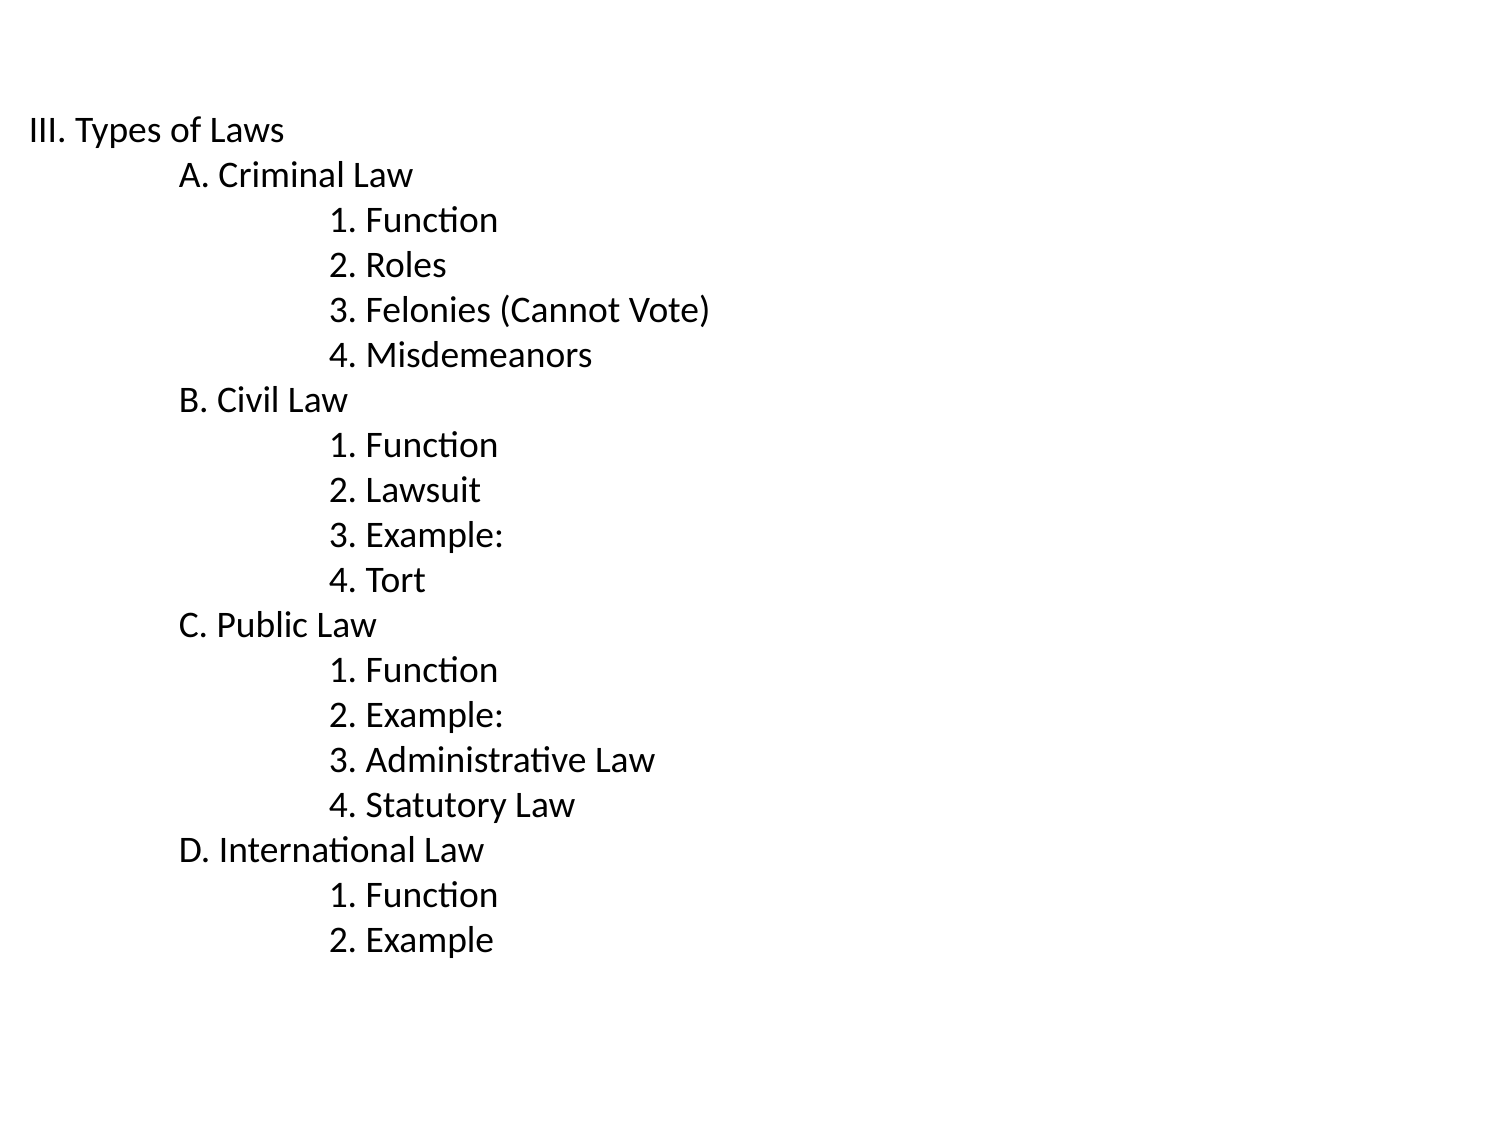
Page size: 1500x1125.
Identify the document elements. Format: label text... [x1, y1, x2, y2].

text_box III. Types of Laws A. Criminal Law 1. Function 2. Roles 3. Felonies (Cannot Vote) 4. Misdemeanors B. Civil Law 1. Function 2. Lawsuit 3. Example: 4. Tort C. Public Law 1. Function 2. Example: 3. Administrative Law 4. Statutory Law D. International Law 1. Function 2. Example [13, 97, 826, 1012]
